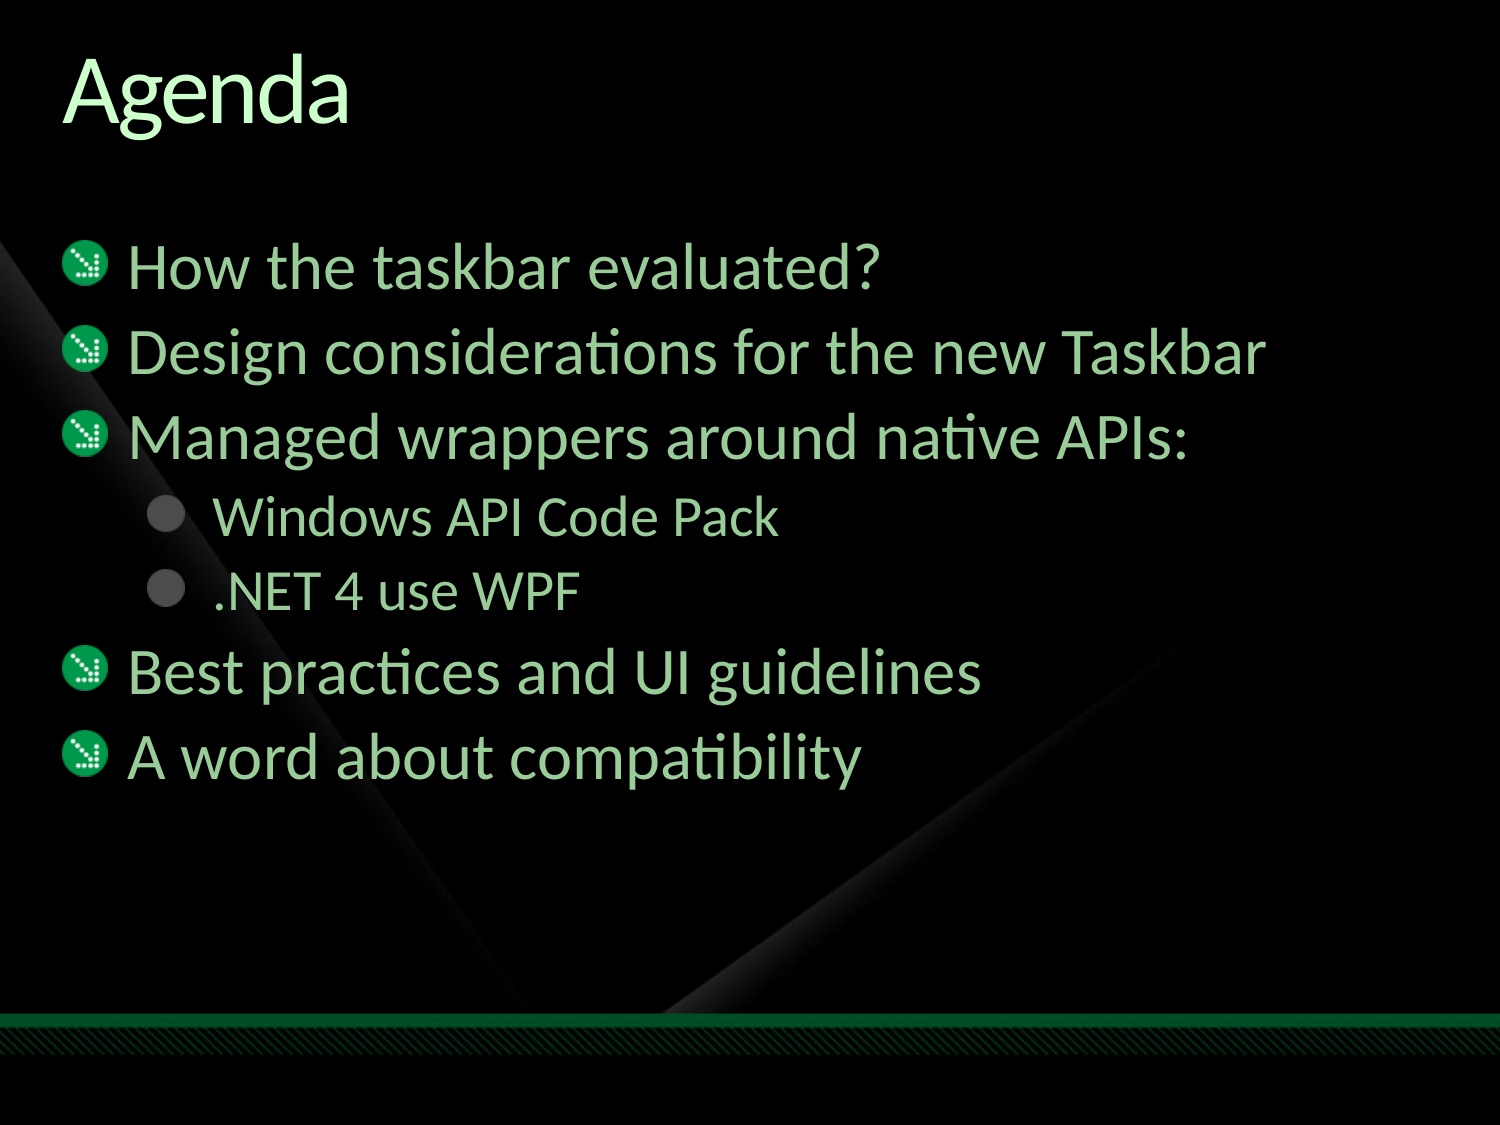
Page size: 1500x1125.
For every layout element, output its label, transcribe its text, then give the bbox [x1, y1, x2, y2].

title Agenda [62, 37, 1438, 147]
list How the taskbar evaluated? Design considerations for the new Taskbar Managed wrappers around native APIs: Windows API Code Pack .NET 4 use WPF Best practices and UI guidelines A word about compatibility [62, 231, 1438, 595]
picture [0, 0, 1500, 1125]
